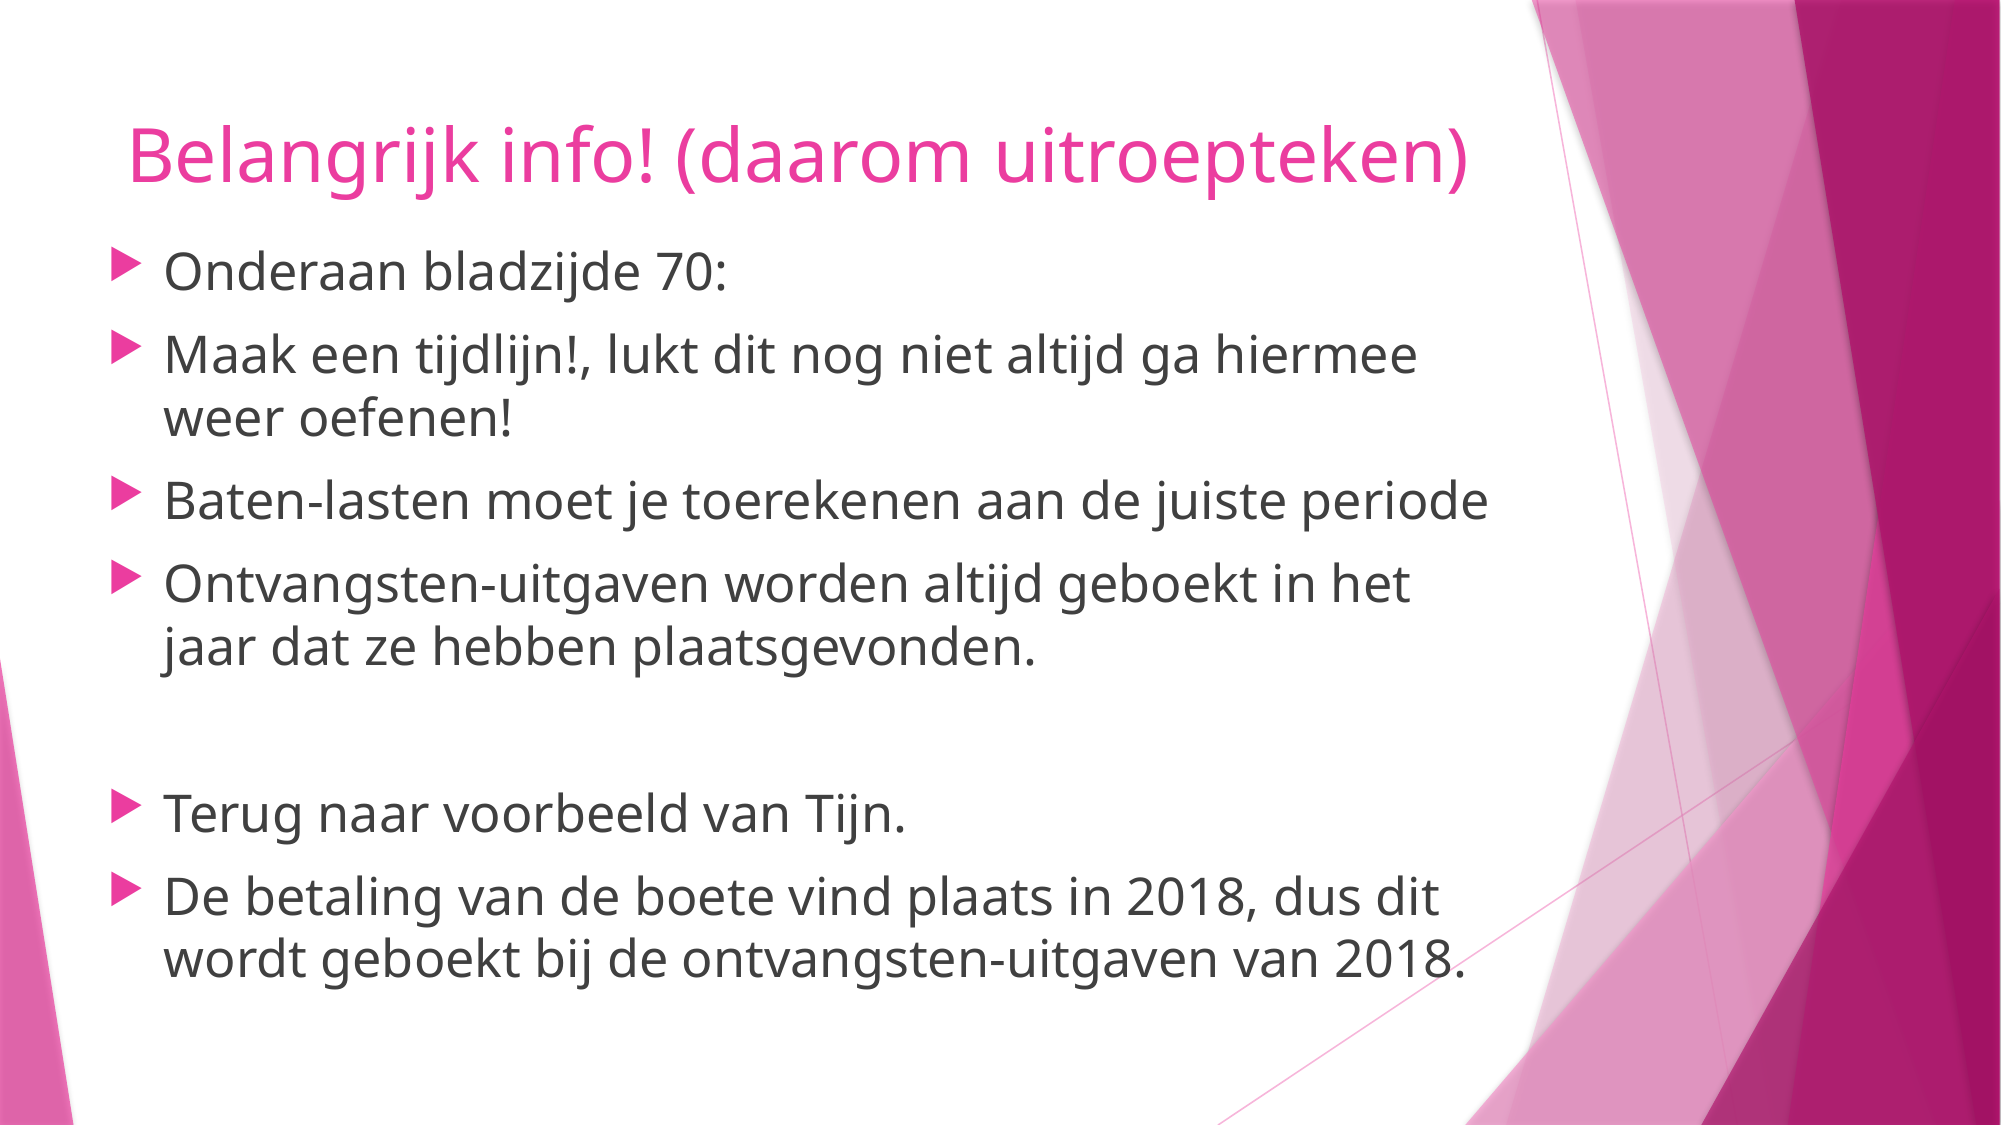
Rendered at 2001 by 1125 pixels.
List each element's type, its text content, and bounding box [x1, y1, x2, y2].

list Onderaan bladzijde 70: Maak een tijdlijn!, lukt dit nog niet altijd ga hiermee weer oefenen! Baten-lasten moet je toerekenen aan de juiste periode Ontvangsten-uitgaven worden altijd geboekt in het jaar dat ze hebben plaatsgevonden. Terug naar voorbeeld van Tijn. De betaling van de boete vind plaats in 2018, dus dit wordt geboekt bij de ontvangsten-uitgaven van 2018. [92, 230, 1522, 991]
title Belangrijk info! (daarom uitroepteken) [111, 99, 1522, 230]
